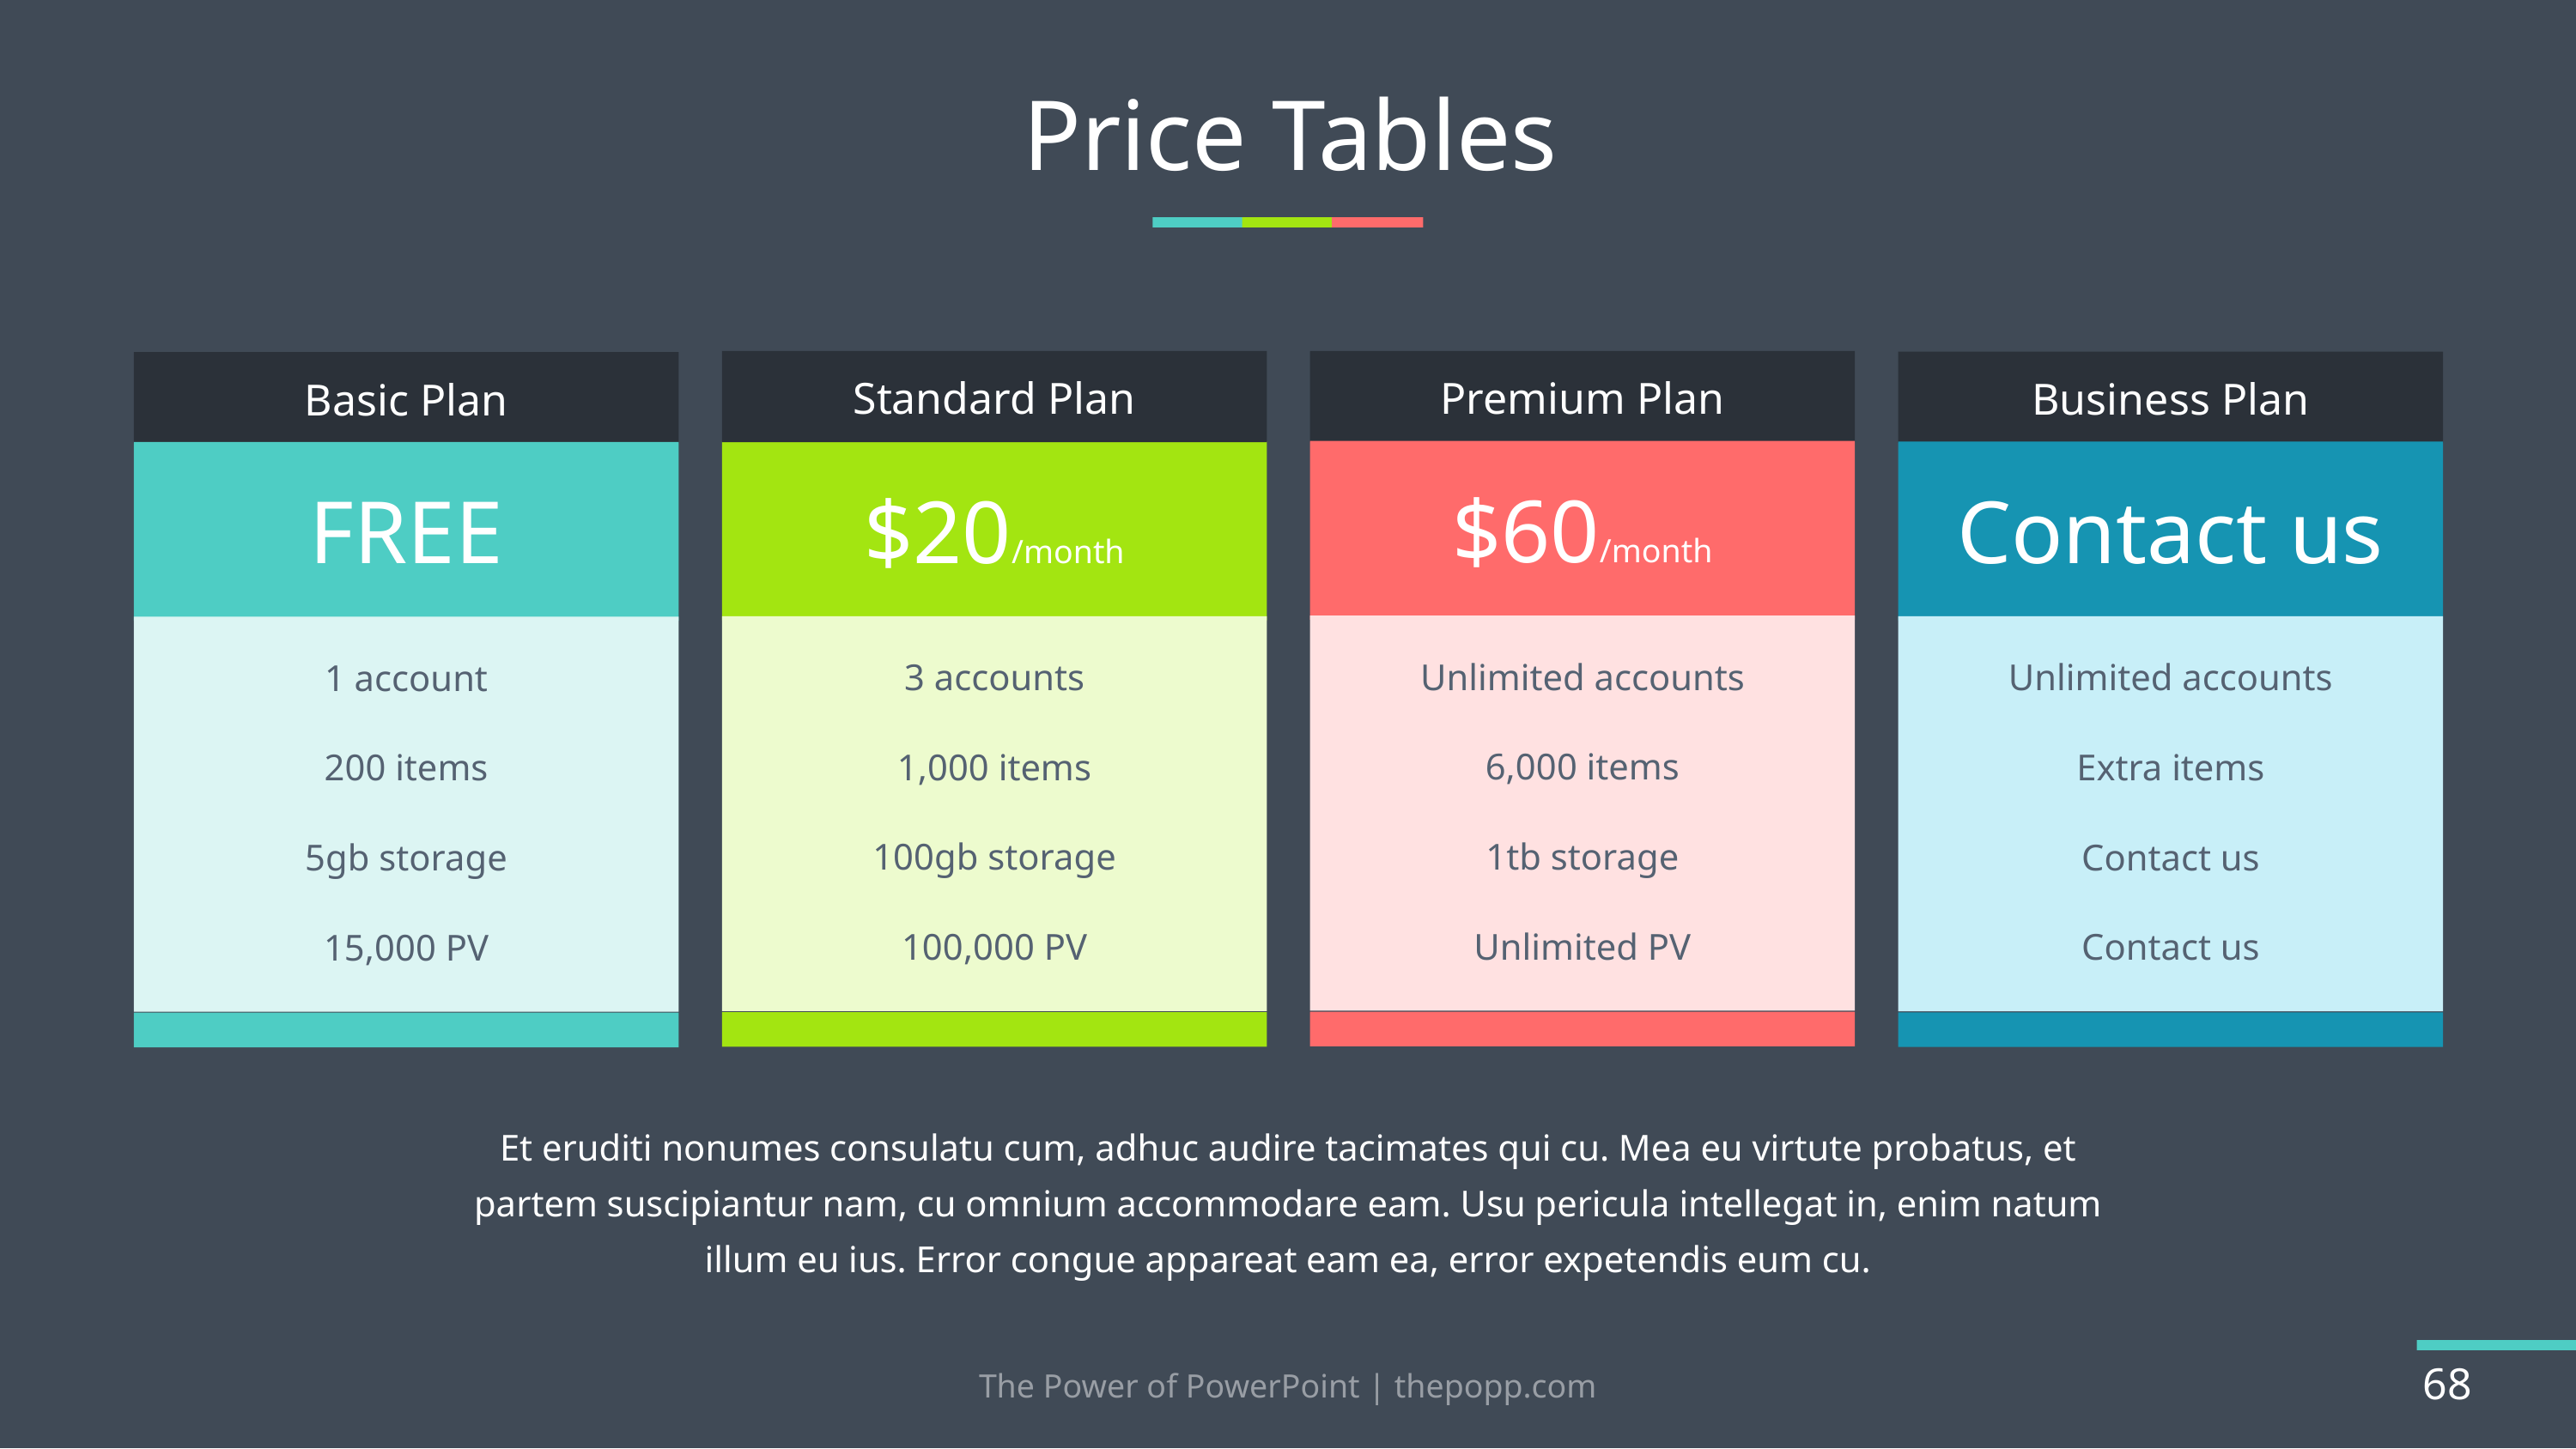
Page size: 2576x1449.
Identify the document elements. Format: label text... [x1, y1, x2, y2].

list FREE [133, 445, 679, 616]
title Price Tables [69, 49, 2512, 230]
list Contact us [1898, 444, 2444, 616]
list Unlimited accounts [1898, 640, 2444, 714]
list 1,000 items [721, 729, 1267, 804]
list 100,000 PV [721, 908, 1267, 984]
list Unlimited PV [1309, 907, 1856, 983]
list 6,000 items [1309, 728, 1856, 803]
list Contact us [1898, 908, 2444, 984]
list Contact us [1898, 819, 2444, 894]
list $20/month [721, 443, 1267, 615]
list Standard Plan [721, 350, 1267, 443]
list Et eruditi nonumes consulatu cum, adhuc audire tacimates qui cu. Mea eu virtute probatus, et partem suscipiantur nam, cu omnium accommodare eam. Usu pericula intellegat in, enim natum illum eu ius. Error congue appareat eam ea, error expetendis eum cu. [450, 1088, 2126, 1304]
list 1tb storage [1309, 818, 1856, 894]
slide_number 68 [2409, 1351, 2576, 1421]
list Business Plan [1898, 352, 2444, 444]
list Extra items [1898, 729, 2444, 804]
list Basic Plan [133, 352, 679, 445]
list 1 account [133, 640, 679, 715]
list 3 accounts [721, 639, 1267, 714]
list 5gb storage [133, 819, 679, 894]
list 200 items [133, 730, 679, 804]
list $60/month [1309, 443, 1856, 615]
list Unlimited accounts [1309, 639, 1856, 714]
list Premium Plan [1309, 351, 1856, 443]
list 15,000 PV [133, 909, 679, 984]
footer The Power of PowerPoint | thepopp.com [853, 1349, 1723, 1427]
list 100gb storage [721, 818, 1267, 894]
